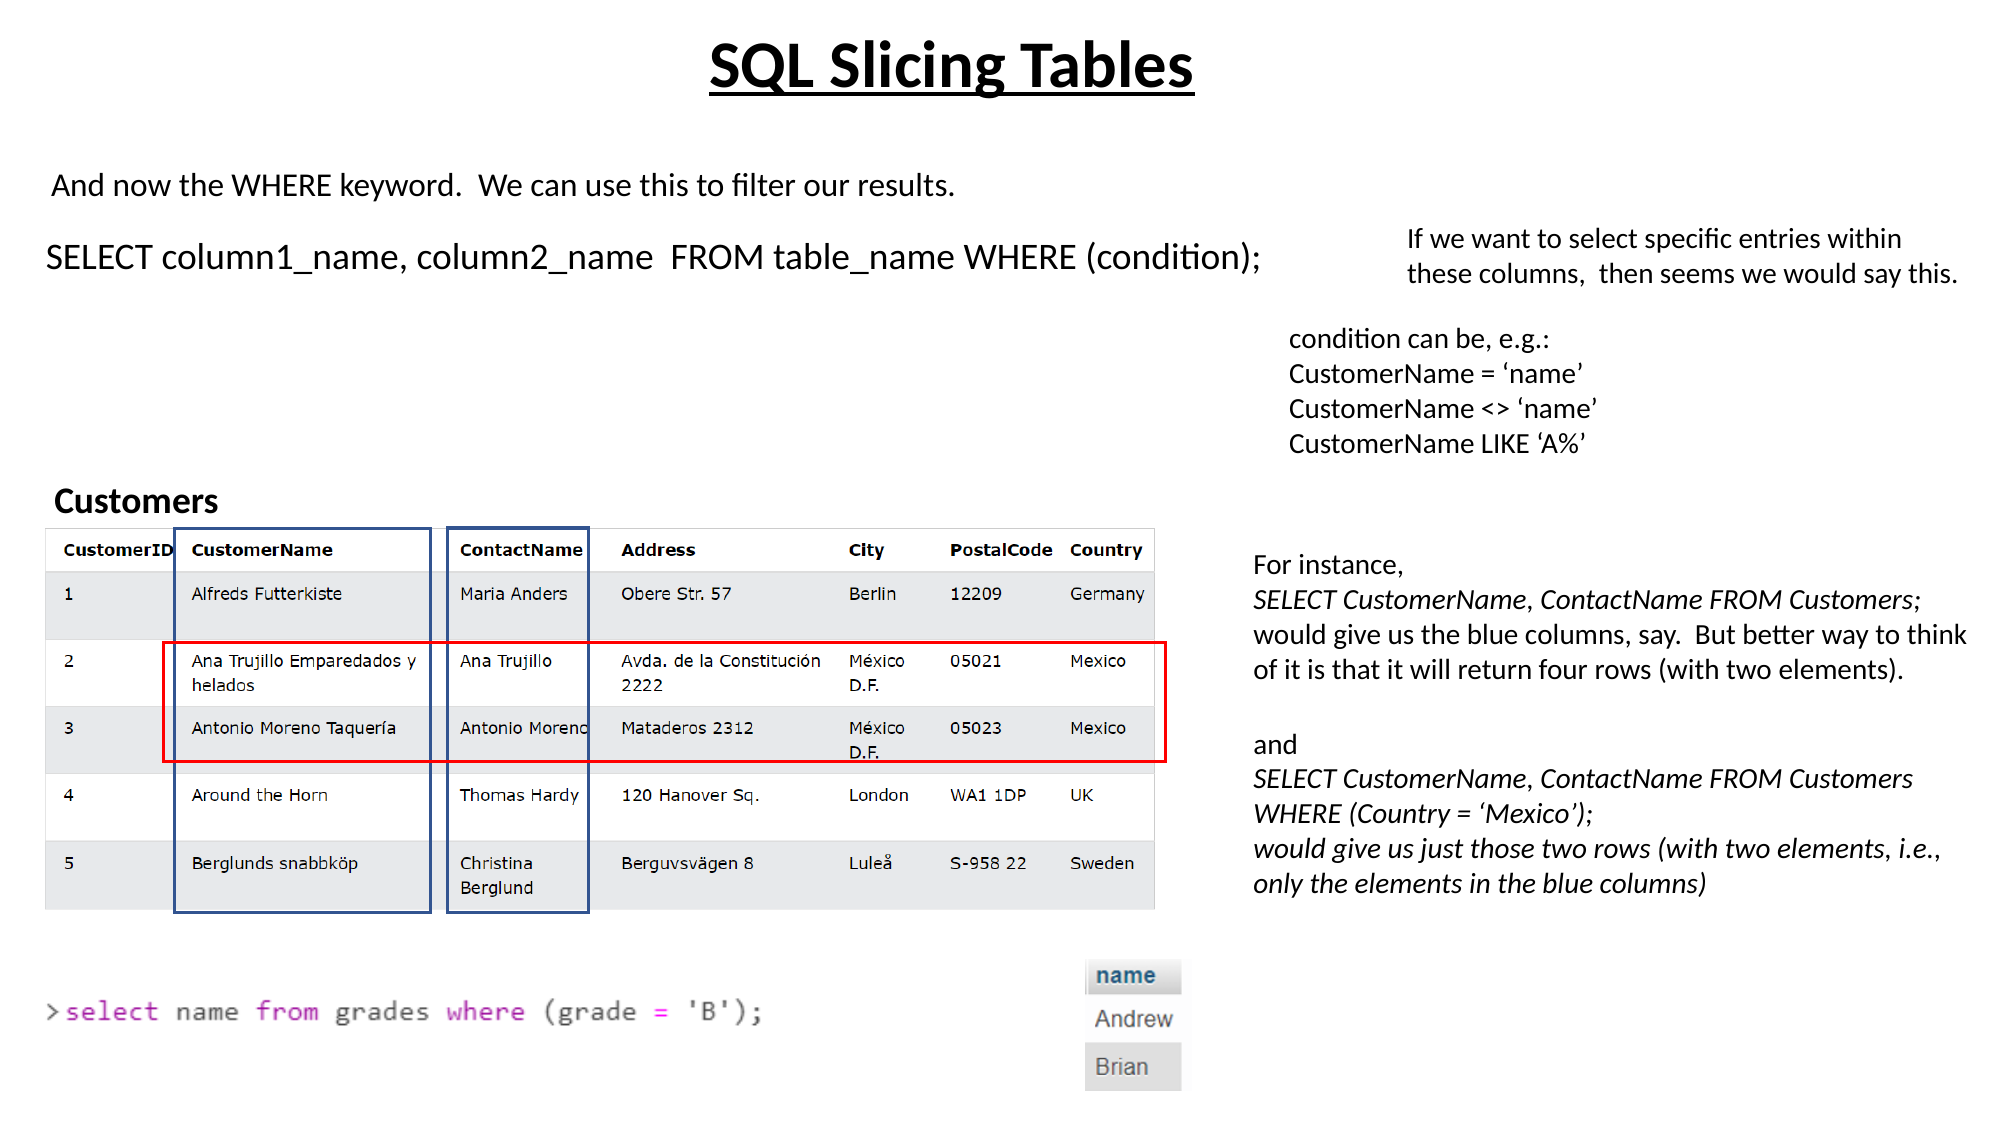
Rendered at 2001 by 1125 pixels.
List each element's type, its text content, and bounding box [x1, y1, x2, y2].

picture [1085, 959, 1192, 1091]
text_box For instance, SELECT CustomerName, ContactName FROM Customers; would give us the blue columns, say. But better way to think of it is that it will return four rows (with two elements). [1238, 538, 1986, 693]
text_box If we want to select specific entries within these columns, then seems we would say this. [1392, 211, 1981, 297]
text_box and SELECT CustomerName, ContactName FROM Customers WHERE (Country = ‘Mexico’); would give us just those two rows (with two elements, i.e., only the elements in the blue columns) [1238, 717, 1970, 908]
text_box SQL Slicing Tables [694, 13, 1210, 109]
picture [39, 988, 778, 1033]
text_box condition can be, e.g.: CustomerName = ‘name’ CustomerName <> ‘name’ CustomerName LIKE ‘A%’ [1274, 311, 1721, 467]
text_box And now the WHERE keyword. We can use this to filter our results. [36, 156, 1056, 211]
text_box Customers [39, 468, 356, 519]
picture [39, 519, 1163, 916]
text_box SELECT column1_name, column2_name FROM table_name WHERE (condition); [31, 224, 1291, 285]
